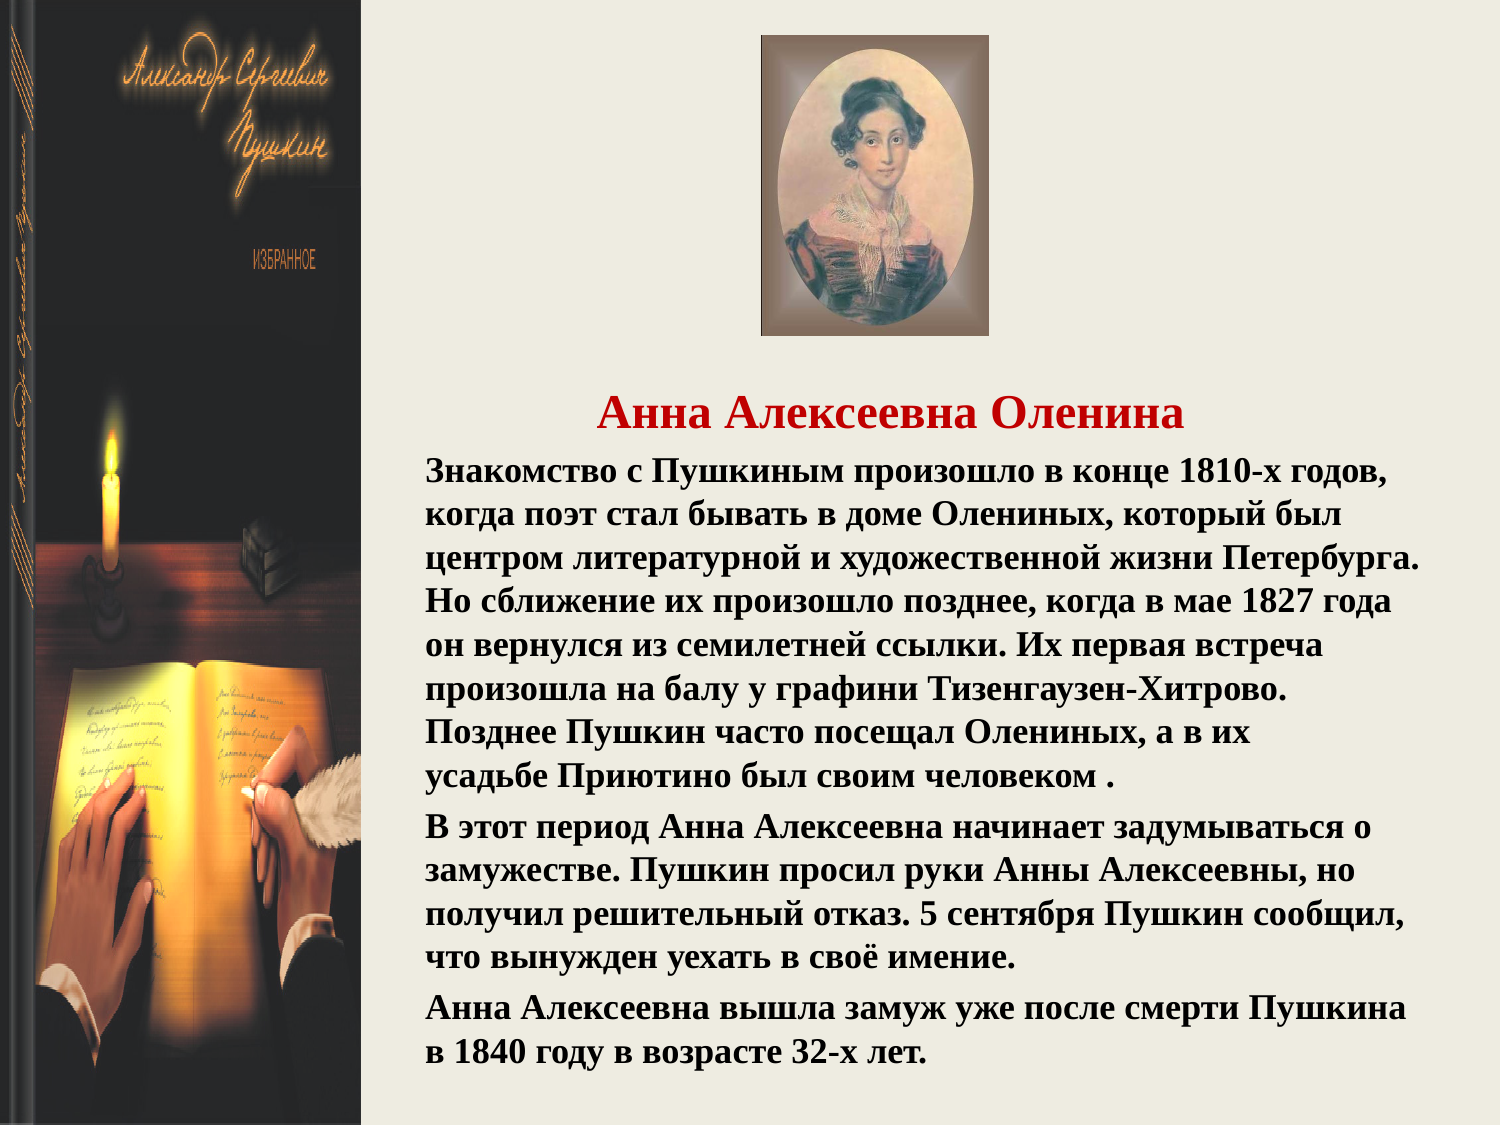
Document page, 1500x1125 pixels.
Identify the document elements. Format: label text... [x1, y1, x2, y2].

picture [761, 34, 989, 336]
picture [0, 0, 361, 1125]
list Анна Алексеевна Оленина Знакомство с Пушкиным произошло в конце 1810-х годов, когда поэт стал бывать в доме Олениных, который был центром литературной и художественной жизни Петербурга. Но сближение их произошло позднее, когда в мае 1827 года он вернулся из семилетней ссылки. Их первая встреча произошла на балу у графини Тизенгаузен-Хитрово. Позднее Пушкин часто посещал Олениных, а в их усадьбе Приютино был своим человеком . В этот период Анна Алексеевна начинает задумываться о замужестве. Пушкин просил руки Анны Алексеевны, но получил решительный отказ. 5 сентября Пушкин сообщил, что вынужден уехать в своё имение. Анна Алексеевна вышла замуж уже после смерти Пушкина в 1840 году в возрасте 32-х лет. [410, 363, 1442, 1079]
